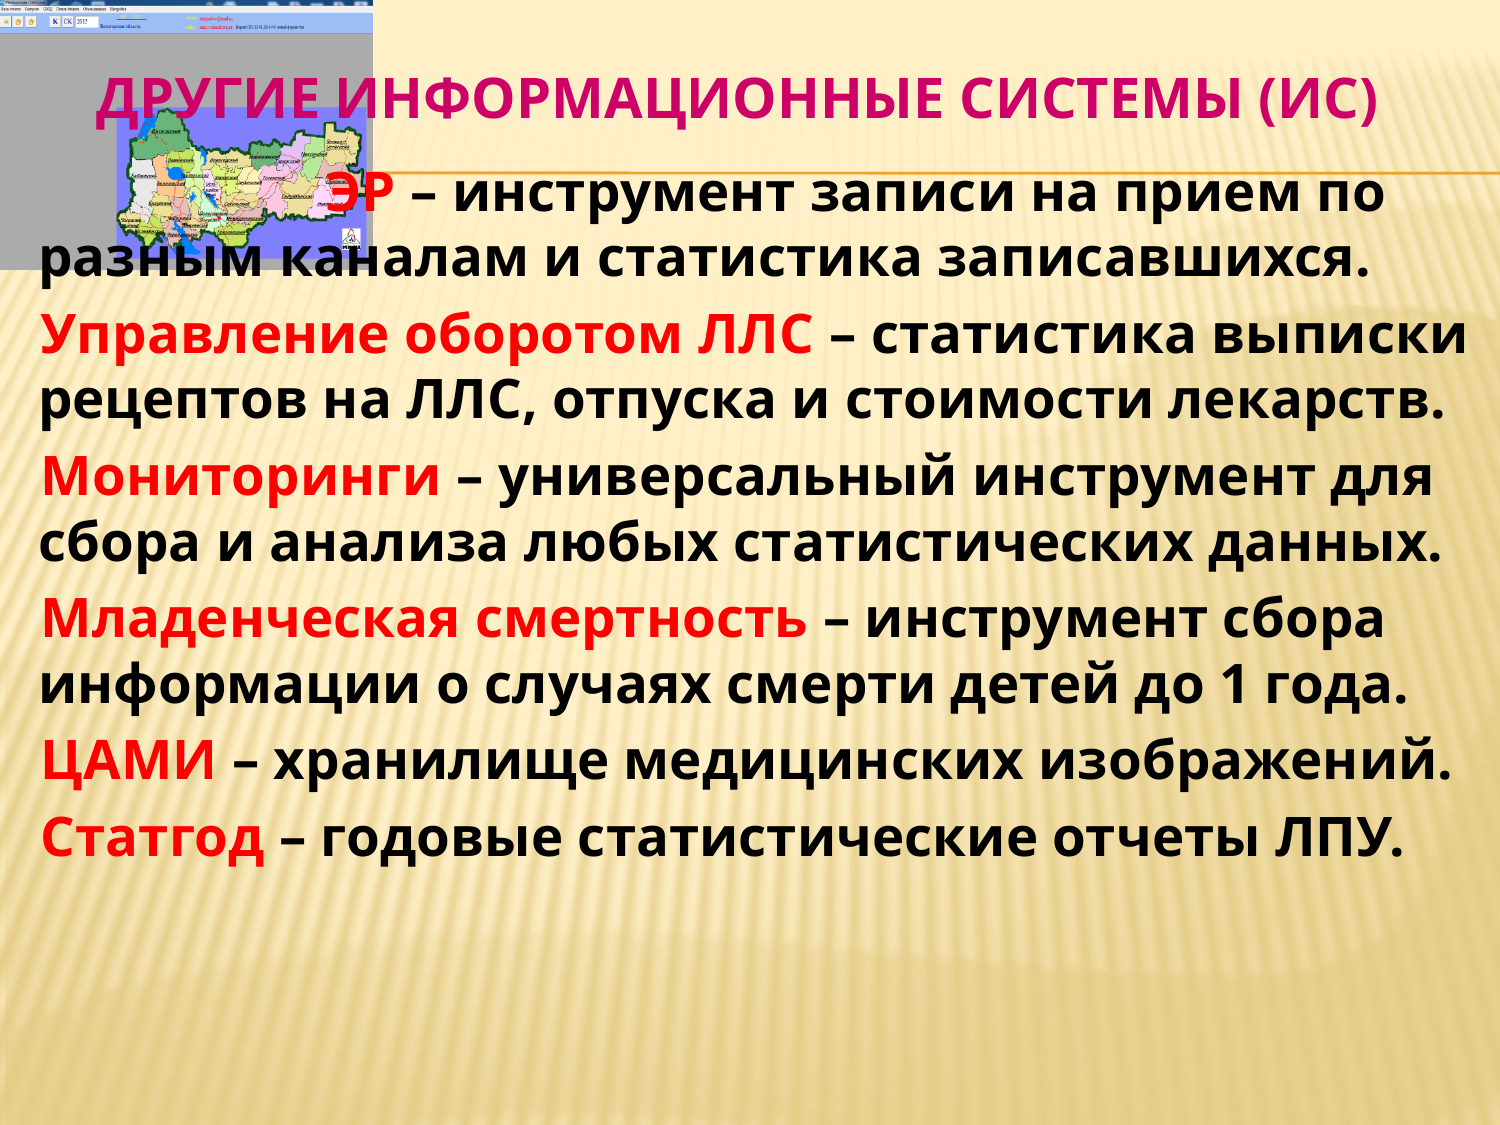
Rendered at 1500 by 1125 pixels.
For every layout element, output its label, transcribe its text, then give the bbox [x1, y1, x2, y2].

list ЭР – инструмент записи на прием по разным каналам и статистика записавшихся. Управление оборотом ЛЛС – статистика выписки рецептов на ЛЛС, отпуска и стоимости лекарств. Мониторинги – универсальный инструмент для сбора и анализа любых статистических данных. Младенческая смертность – инструмент сбора информации о случаях смерти детей до 1 года. ЦАМИ – хранилище медицинских изображений. Статгод – годовые статистические отчеты ЛПУ. [23, 149, 1500, 1090]
picture [0, 0, 373, 270]
title другие информационные системы (ис) [381, 30, 1475, 149]
